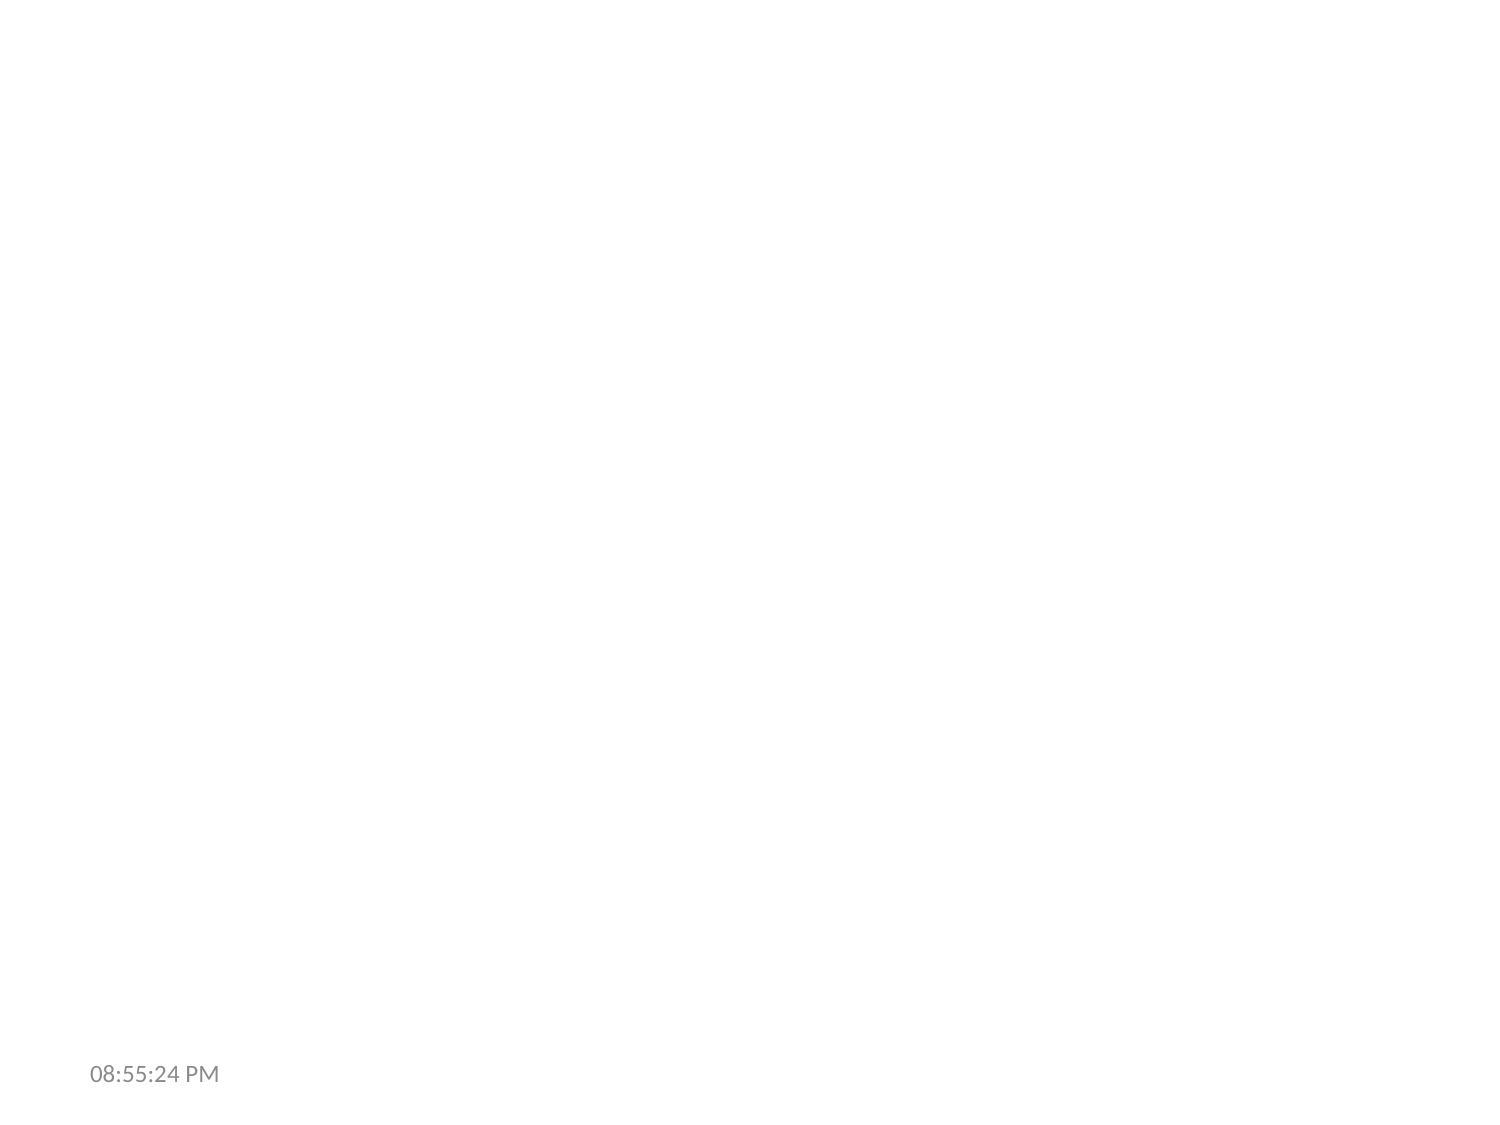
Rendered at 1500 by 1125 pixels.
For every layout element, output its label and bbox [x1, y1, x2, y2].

slide_number [75, 1042, 425, 1103]
